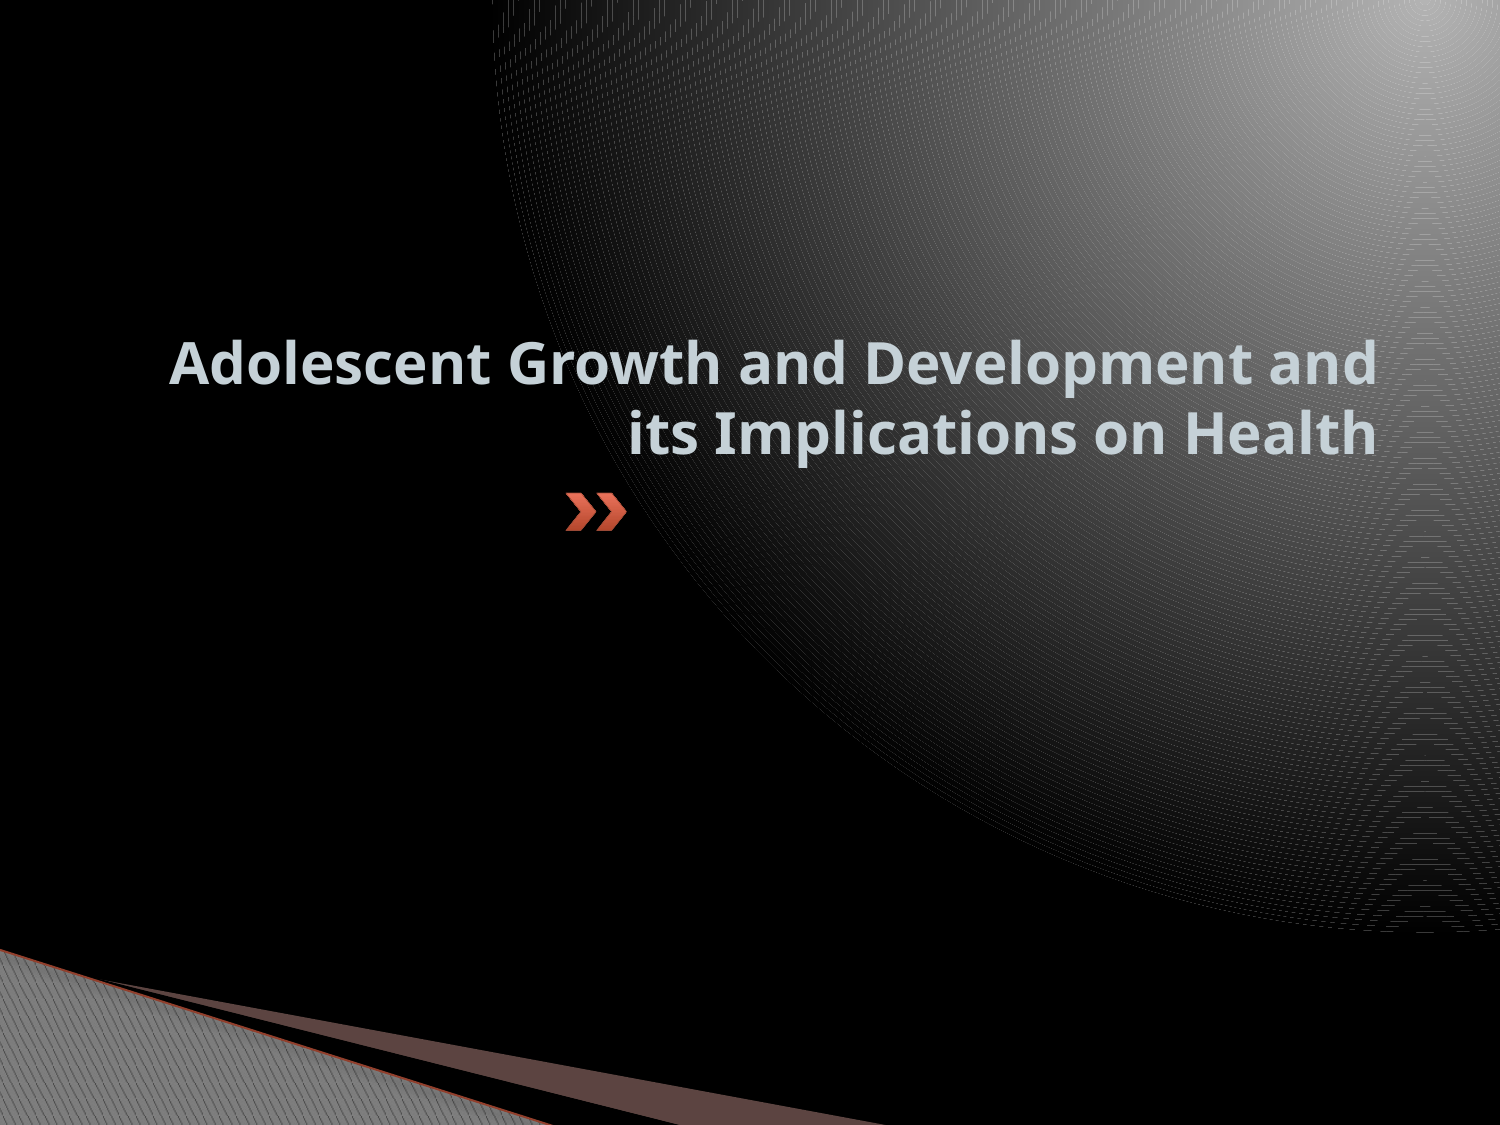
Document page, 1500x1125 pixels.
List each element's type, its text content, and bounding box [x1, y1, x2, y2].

picture [0, 952, 543, 1125]
title Adolescent Growth and Development and its Implications on Health [118, 173, 1394, 474]
